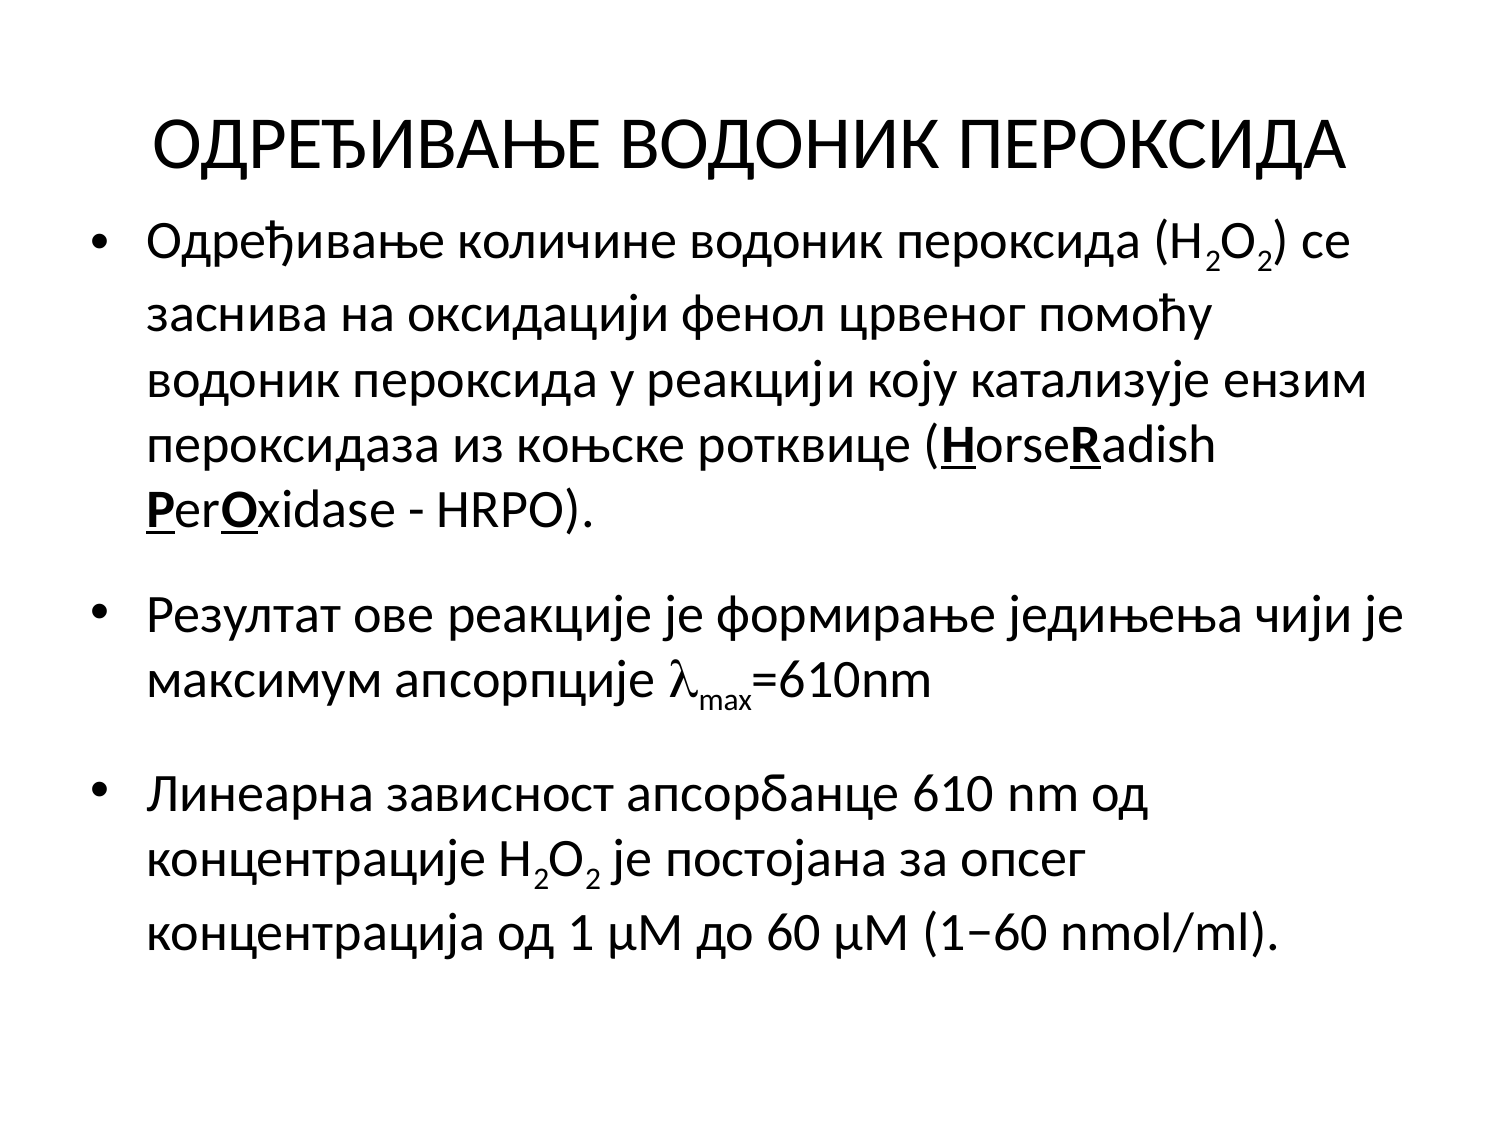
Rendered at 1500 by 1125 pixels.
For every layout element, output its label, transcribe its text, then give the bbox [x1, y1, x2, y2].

title ОДРЕЂИВАЊЕ ВОДОНИК ПЕРОКСИДА [75, 45, 1425, 196]
list Одређивање количине водоник пероксида (Н2О2) се заснива на оксидацији фенол црвеног помоћу водоник пероксида у реакцији коју катализује ензим пероксидаза из коњске ротквице (HorseRadish PerOxidase - HRPO). Резултат ове реакције је формирање једињења чији је максимум апсорпције max=610nm Линеарна зависност апсорбанце 610 nm од концентрације Н2О2 је постојана за опсег концентрација од 1 μМ до 60 μМ (1−60 nmol/ml). [75, 196, 1425, 1094]
